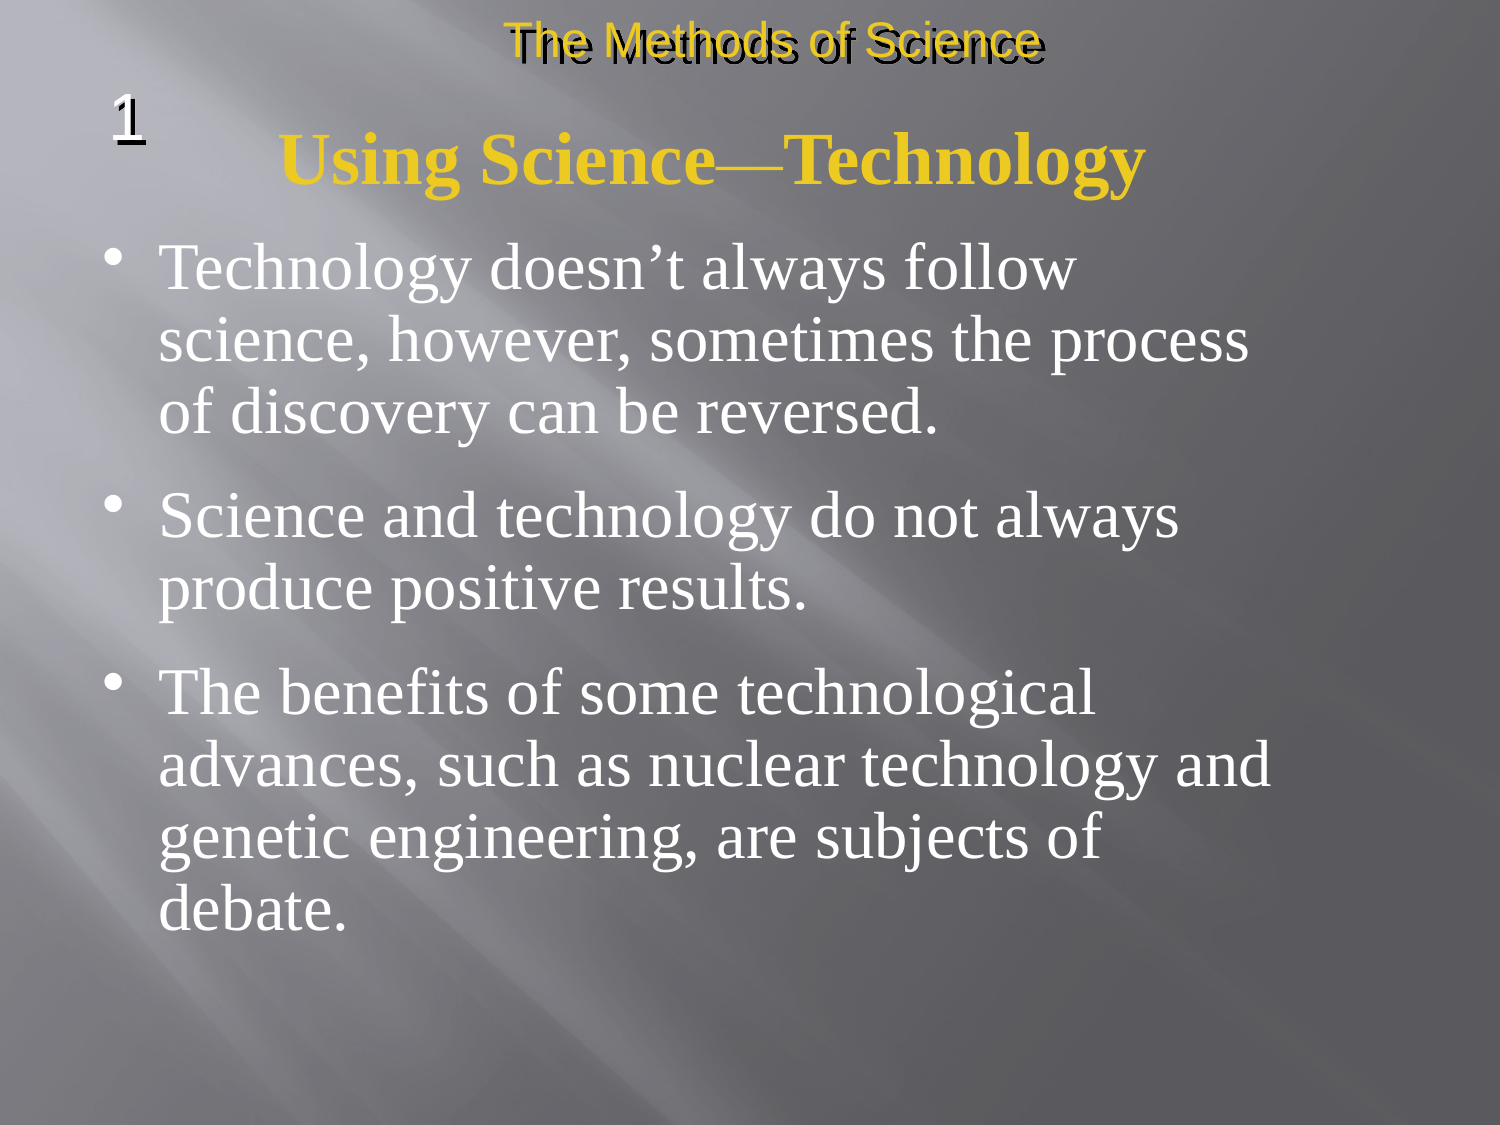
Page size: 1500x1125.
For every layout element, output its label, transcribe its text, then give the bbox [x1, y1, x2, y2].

text_box Science and technology do not always produce positive results. [87, 472, 1300, 631]
text_box Technology doesn’t always follow science, however, sometimes the process of discovery can be reversed. [87, 224, 1300, 456]
text_box The Methods of Science [487, 0, 1057, 75]
text_box 1 [93, 66, 161, 162]
text_box Using Science—Technology [262, 112, 1301, 209]
text_box The benefits of some technological advances, such as nuclear technology and genetic engineering, are subjects of debate. [87, 649, 1300, 953]
